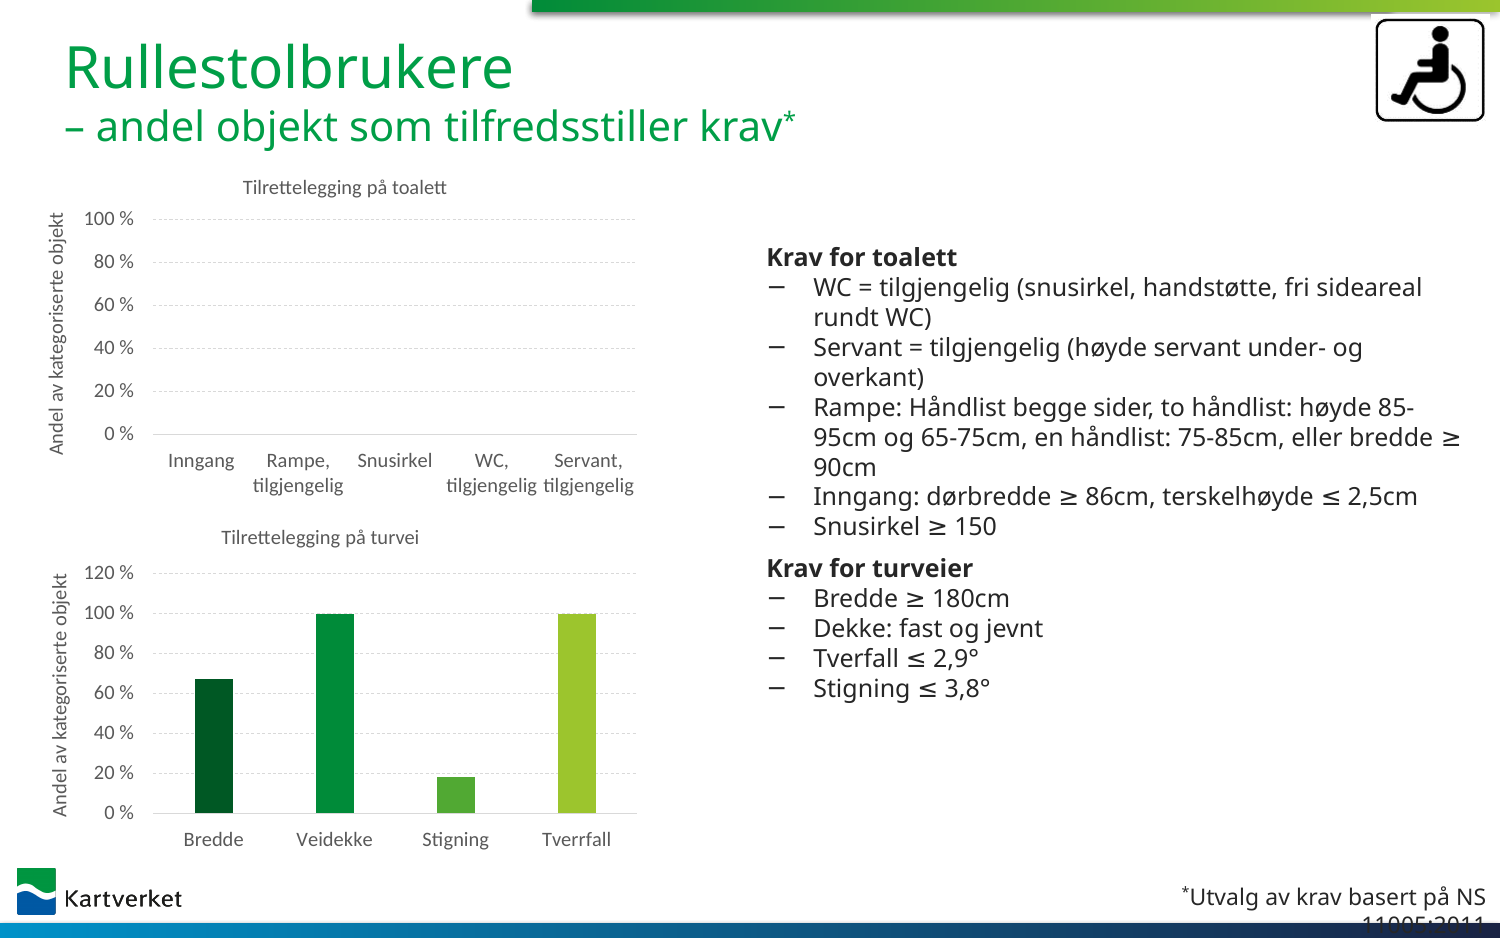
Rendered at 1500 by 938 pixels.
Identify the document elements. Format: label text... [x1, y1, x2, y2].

picture [41, 166, 650, 505]
text_box *Utvalg av krav basert på NS 11005:2011 [1068, 873, 1500, 938]
picture [41, 520, 650, 859]
text_box Krav for toalett WC = tilgjengelig (snusirkel, handstøtte, fri sideareal rundt WC) Servant = tilgjengelig (høyde servant under- og overkant) Rampe: Håndlist begge sider, to håndlist: høyde 85-95cm og 65-75cm, en håndlist: 75-85cm, eller bredde ≥ 90cm Inngang: dørbredde ≥ 86cm, terskelhøyde ≤ 2,5cm Snusirkel ≥ 150 [751, 234, 1483, 545]
text_box Krav for turveier Bredde ≥ 180cm Dekke: fast og jevnt Tverfall ≤ 2,9° Stigning ≤ 3,8° [751, 545, 1483, 710]
text_box Rullestolbrukere – andel objekt som tilfredsstiller krav* [49, 14, 1431, 158]
picture [1371, 13, 1491, 127]
